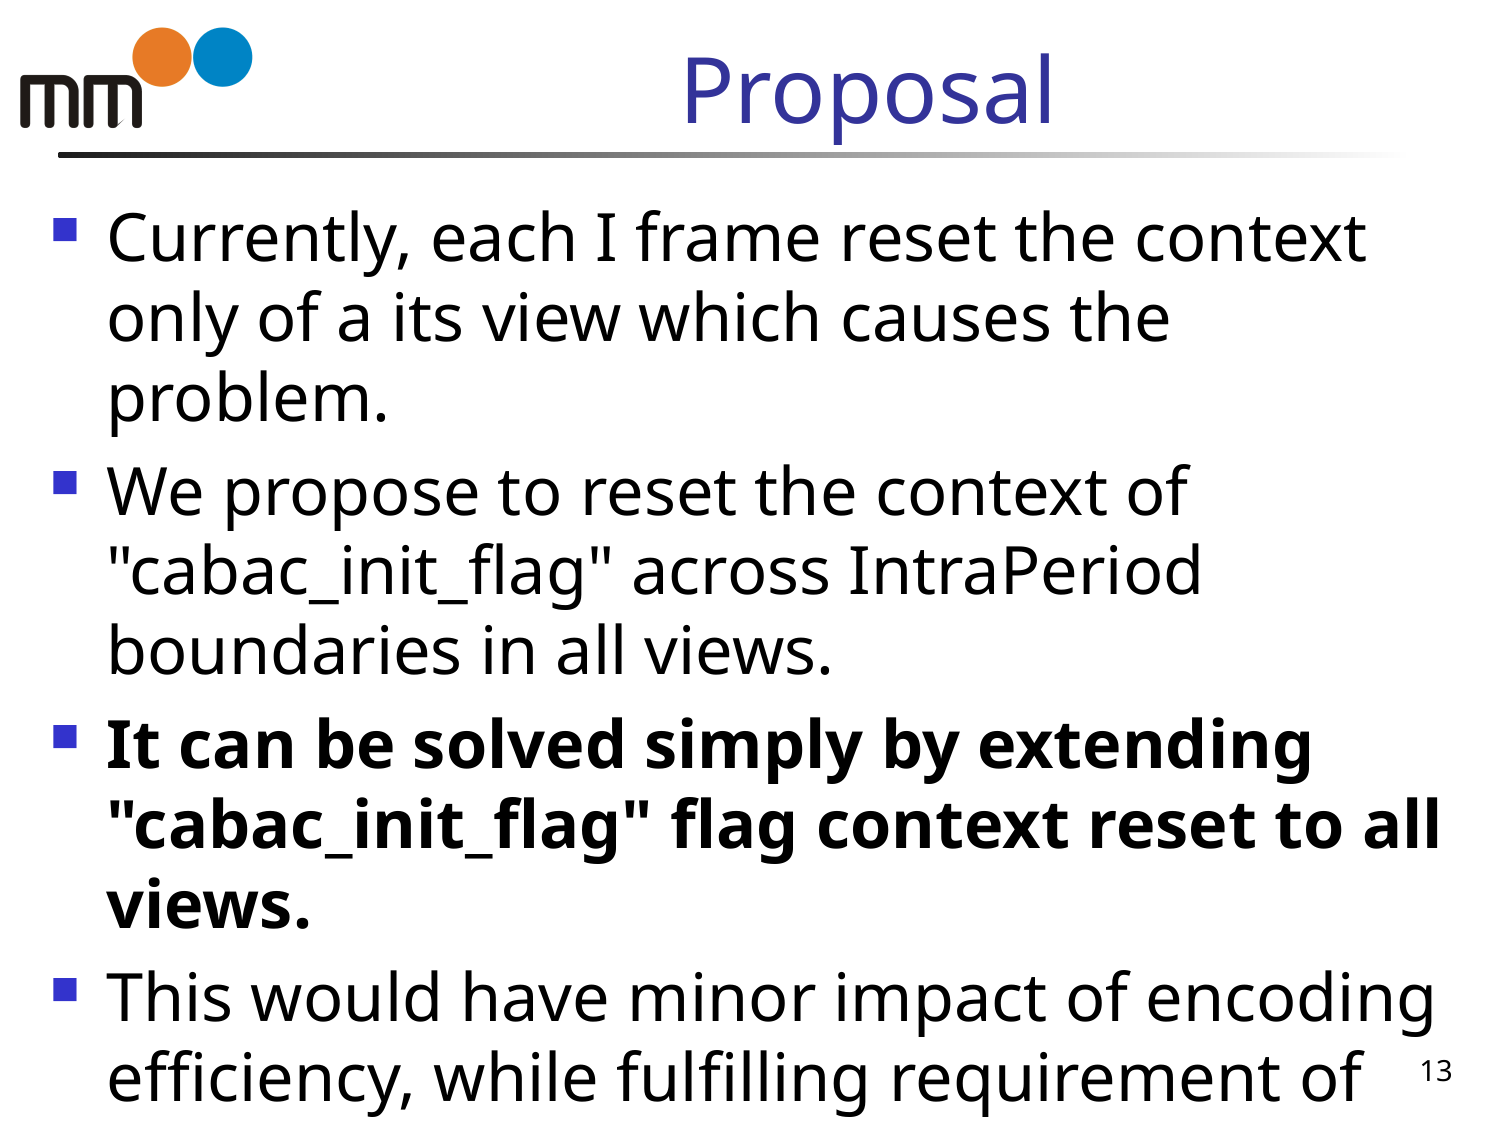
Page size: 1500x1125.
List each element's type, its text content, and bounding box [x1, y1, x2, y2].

list Currently, each I frame reset the context only of a its view which causes the problem. We propose to reset the context of "cabac_init_flag" across IntraPeriod boundaries in all views. It can be solved simply by extending "cabac_init_flag" flag context reset to all views. This would have minor impact of encoding efficiency, while fulfilling requirement of IntraPeriods independency. [35, 187, 1469, 1006]
title Proposal [269, 23, 1468, 150]
slide_number 13 [1154, 1023, 1468, 1100]
